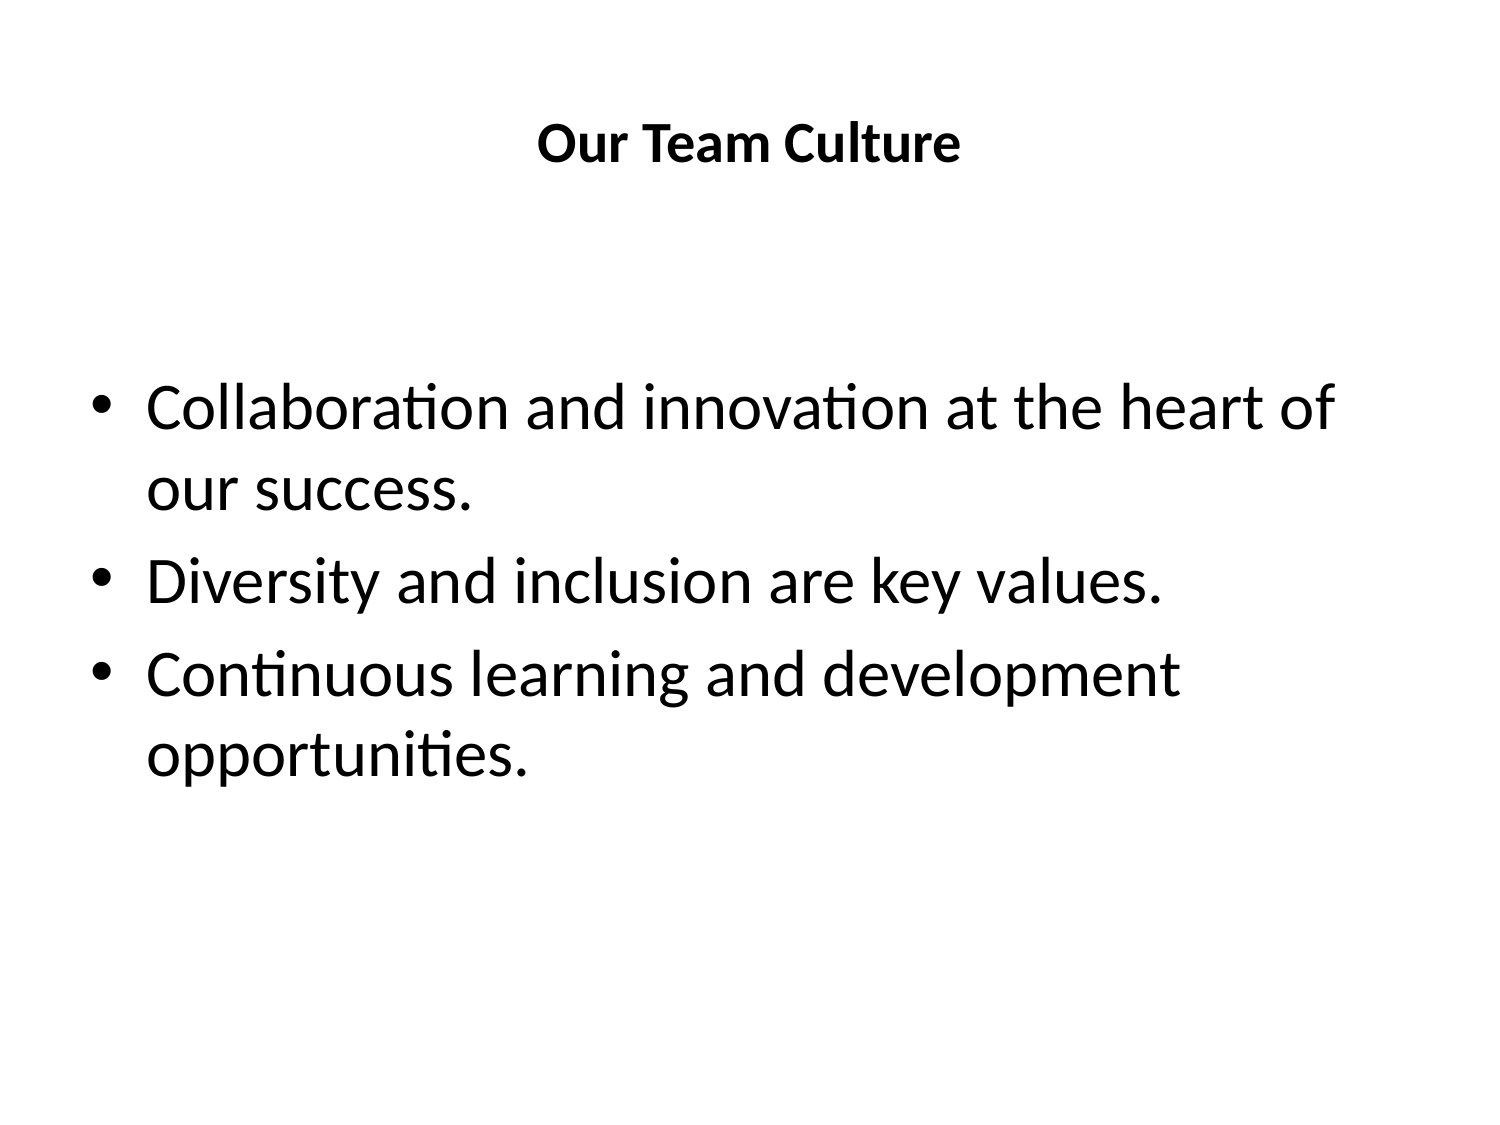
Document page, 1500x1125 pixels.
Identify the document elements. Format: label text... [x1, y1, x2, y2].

title Our Team Culture [75, 45, 1425, 233]
list Collaboration and innovation at the heart of our success. Diversity and inclusion are key values. Continuous learning and development opportunities. [75, 262, 1425, 1005]
